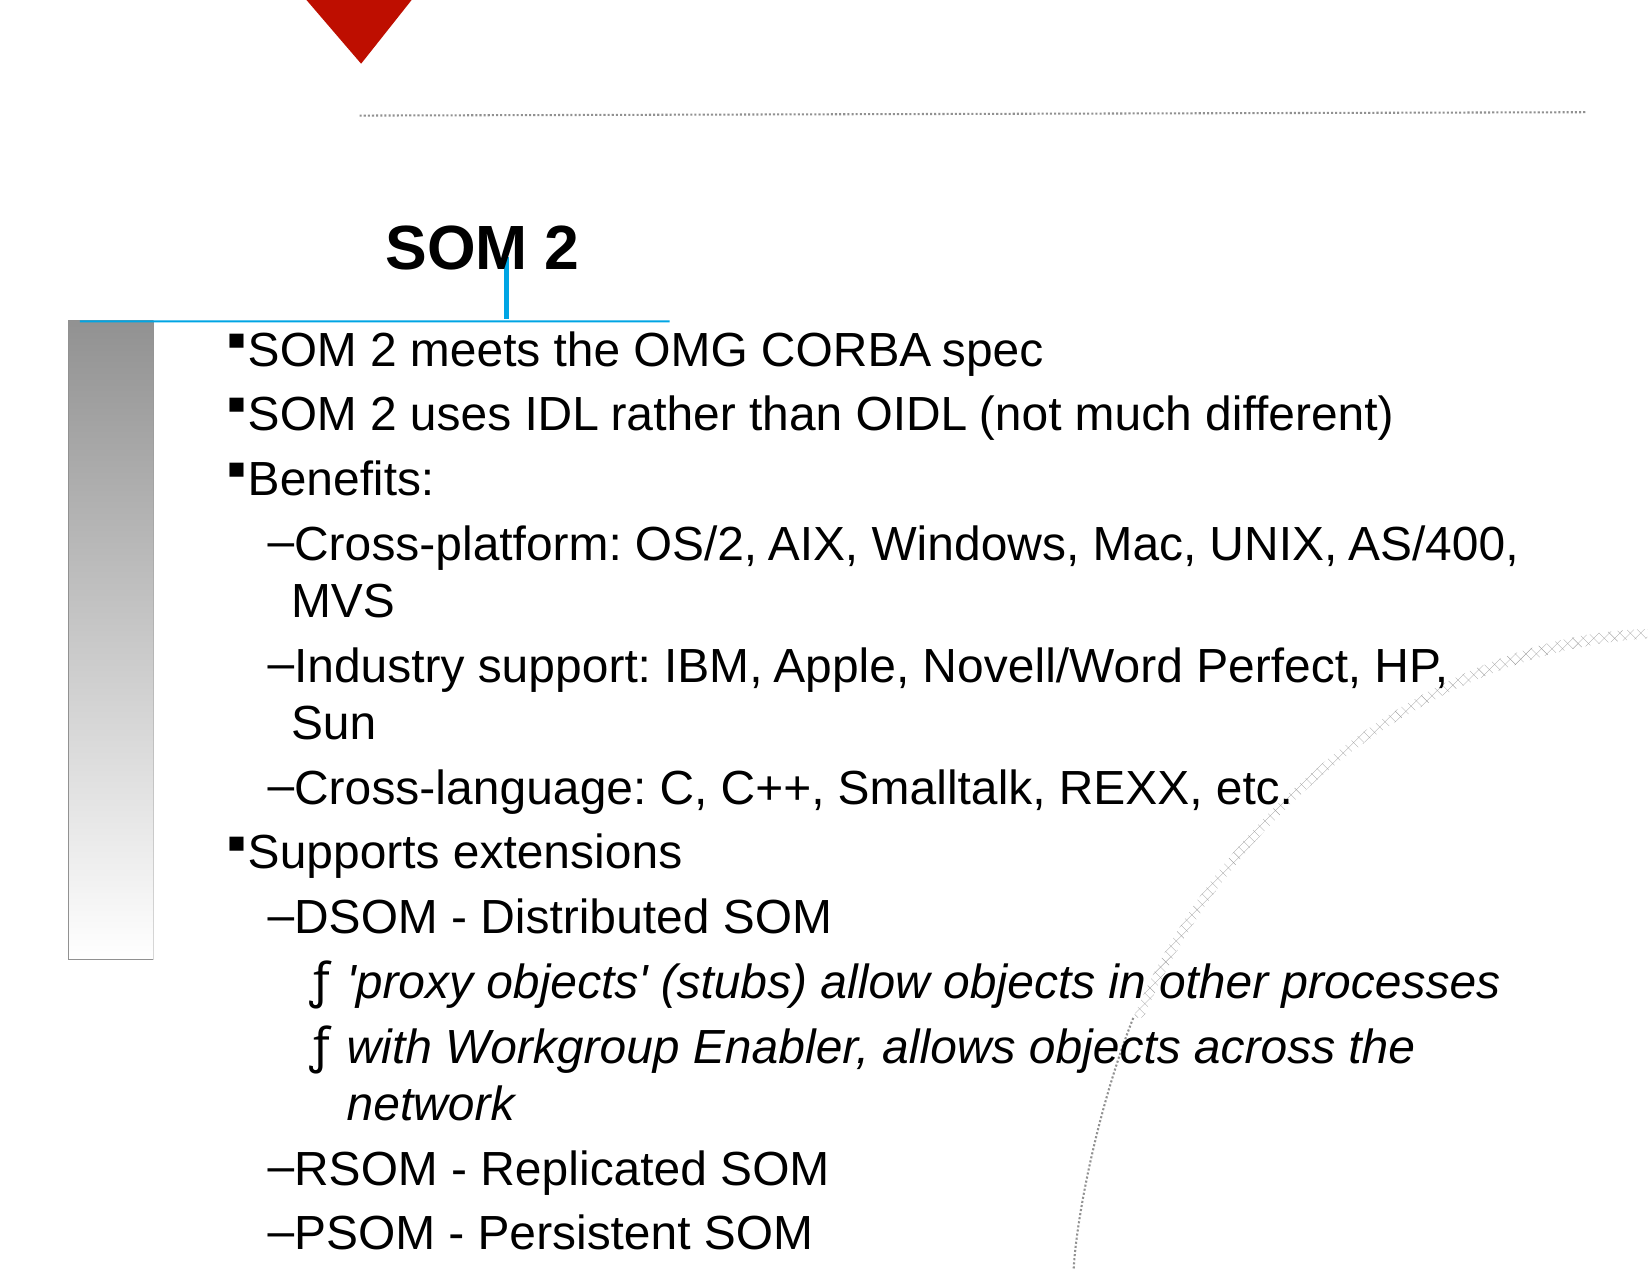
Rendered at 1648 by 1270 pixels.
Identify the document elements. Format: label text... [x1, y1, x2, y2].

text_box SOM 2 meets the OMG CORBA spec SOM 2 uses IDL rather than OIDL (not much different) Benefits: Cross-platform: OS/2, AIX, Windows, Mac, UNIX, AS/400, MVS Industry support: IBM, Apple, Novell/Word Perfect, HP, Sun Cross-language: C, C++, Smalltalk, REXX, etc. Supports extensions DSOM - Distributed SOM 'proxy objects' (stubs) allow objects in other processes with Workgroup Enabler, allows objects across the network RSOM - Replicated SOM PSOM - Persistent SOM [225, 318, 1530, 1260]
text_box SOM 2 [385, 206, 1536, 282]
